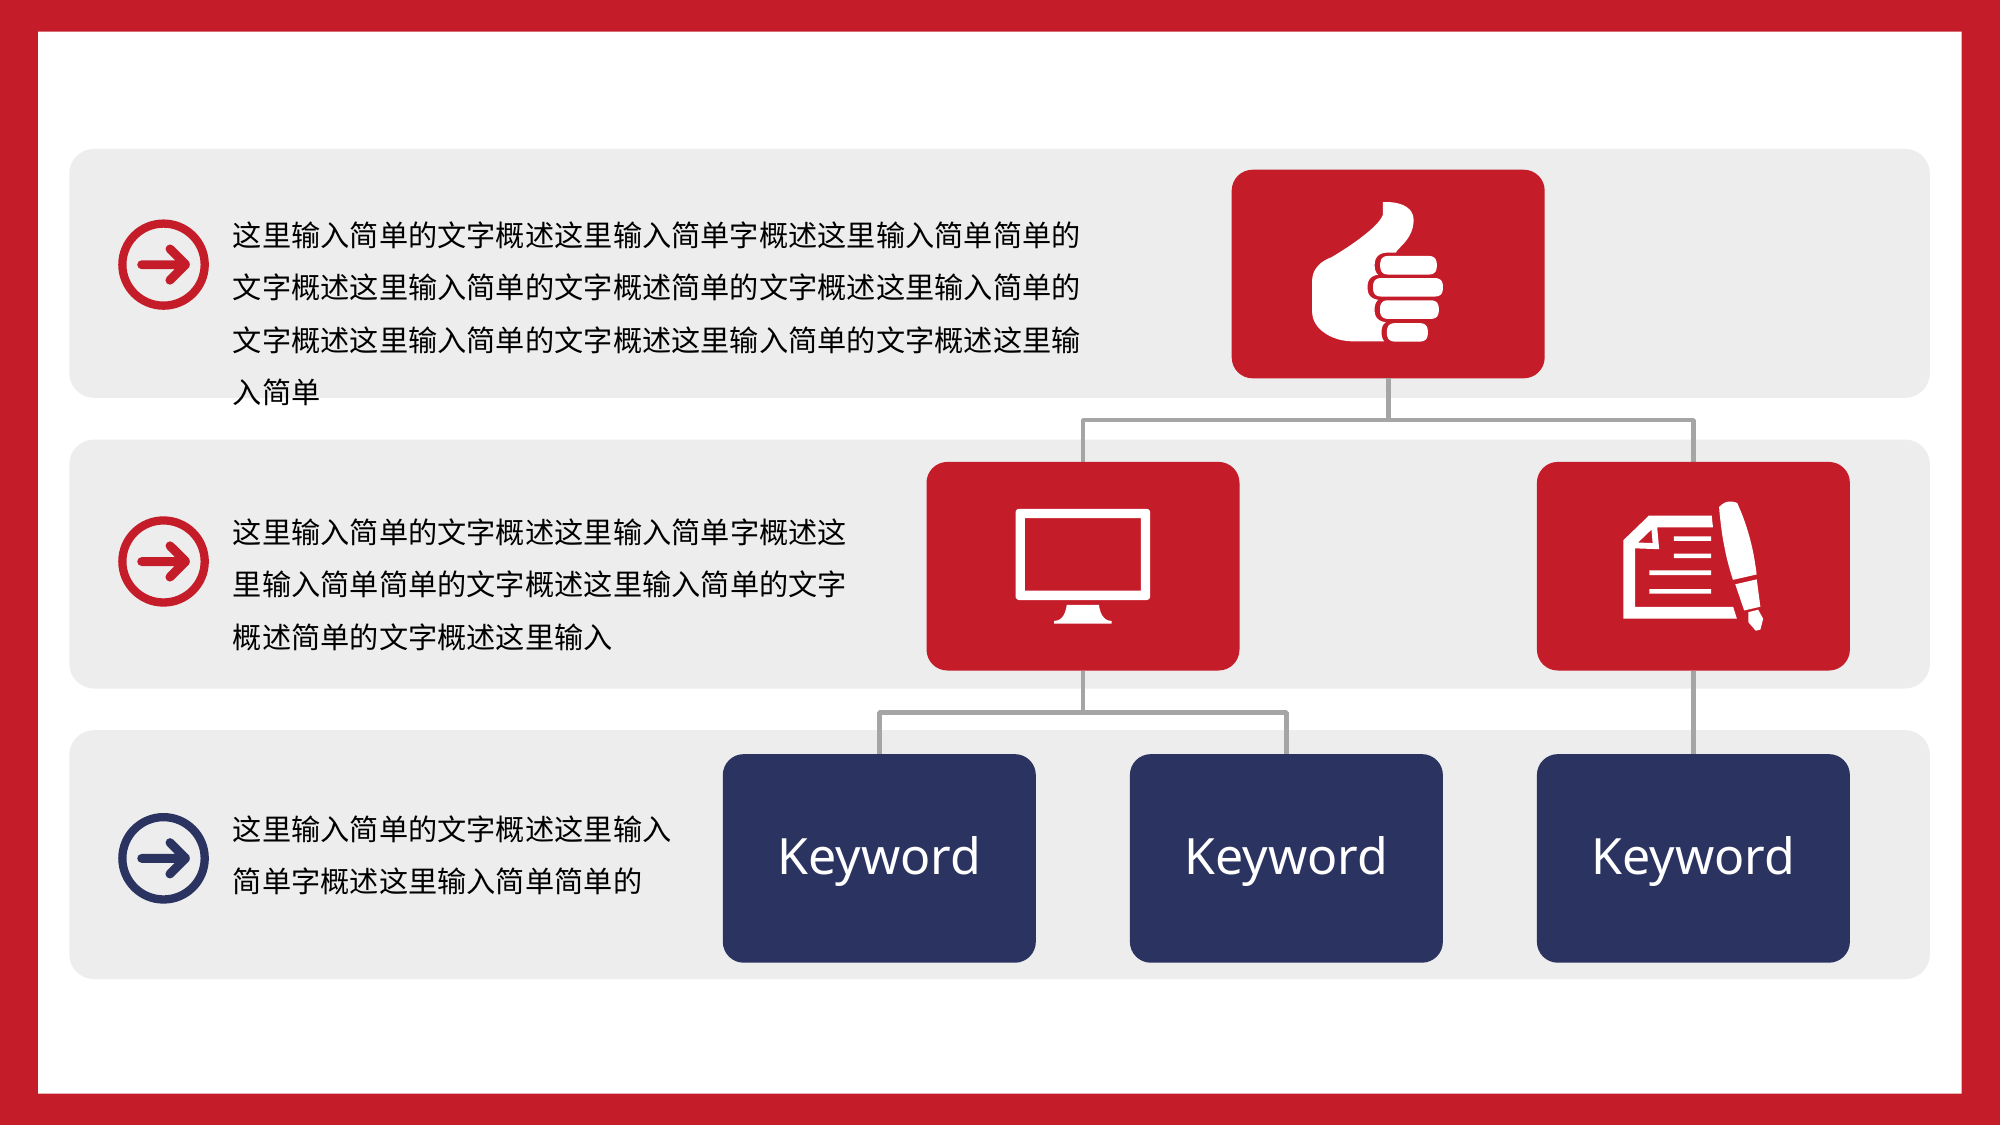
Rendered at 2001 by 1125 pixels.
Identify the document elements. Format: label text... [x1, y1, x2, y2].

text_box [1735, 579, 1761, 611]
text_box [1380, 255, 1437, 275]
text_box [1083, 378, 1388, 461]
text_box [118, 813, 209, 904]
text_box [1373, 278, 1443, 297]
text_box [118, 516, 209, 607]
text_box Keyword [1129, 754, 1443, 963]
text_box [1623, 515, 1737, 619]
text_box [69, 148, 1930, 398]
text_box [1380, 300, 1439, 319]
text_box [69, 439, 1083, 689]
text_box Keyword [1536, 754, 1850, 963]
text_box [1386, 323, 1428, 342]
text_box [0, 0, 2000, 1125]
text_box [1748, 609, 1764, 631]
text_box [1536, 461, 1850, 671]
text_box 这里输入简单的文字概述这里输入简单字概述这里输入简单简单的文字概述这里输入简单的文字概述简单的文字概述这里输入 [218, 489, 863, 662]
text_box [1087, 439, 1693, 689]
text_box [1312, 202, 1414, 342]
text_box [1015, 508, 1151, 601]
text_box [1083, 670, 1287, 754]
text_box 这里输入简单的文字概述这里输入简单字概述这里输入简单简单的 [218, 786, 697, 906]
text_box [1231, 169, 1545, 379]
text_box [69, 730, 1930, 980]
text_box 这里输入简单的文字概述这里输入简单字概述这里输入简单简单的文字概述这里输入简单的文字概述简单的文字概述这里输入简单的文字概述这里输入简单的文字概述这里输入简单的文字概述这里输入简单 [218, 192, 1124, 417]
text_box [118, 219, 209, 310]
text_box [1694, 439, 1930, 689]
text_box Keyword [722, 754, 1036, 963]
text_box [1054, 604, 1112, 624]
text_box [38, 31, 1962, 1094]
text_box [879, 670, 1083, 754]
text_box [1719, 501, 1757, 580]
text_box [1388, 378, 1694, 461]
text_box [926, 461, 1240, 671]
